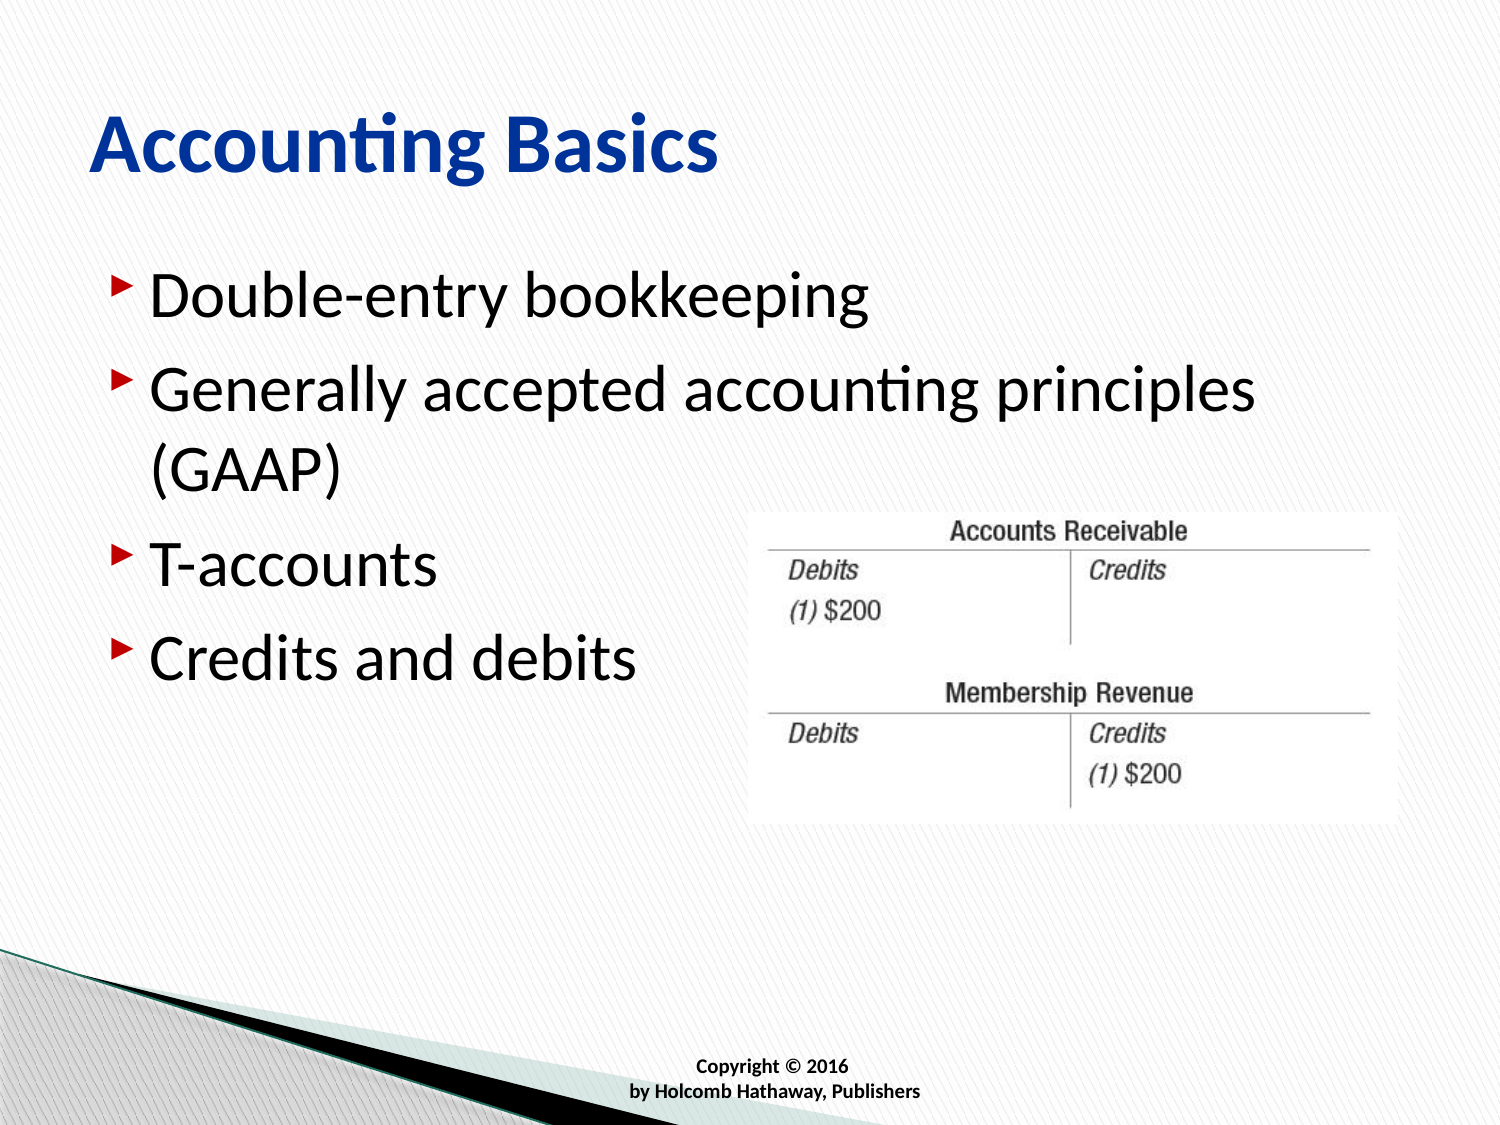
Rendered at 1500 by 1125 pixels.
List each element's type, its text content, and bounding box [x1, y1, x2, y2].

list Double-entry bookkeeping Generally accepted accounting principles (GAAP) T-accounts Credits and debits [75, 243, 1425, 986]
footer Copyright © 2016 by Holcomb Hathaway, Publishers [582, 1050, 968, 1110]
picture [748, 512, 1399, 825]
title Accounting Basics [75, 45, 1425, 233]
